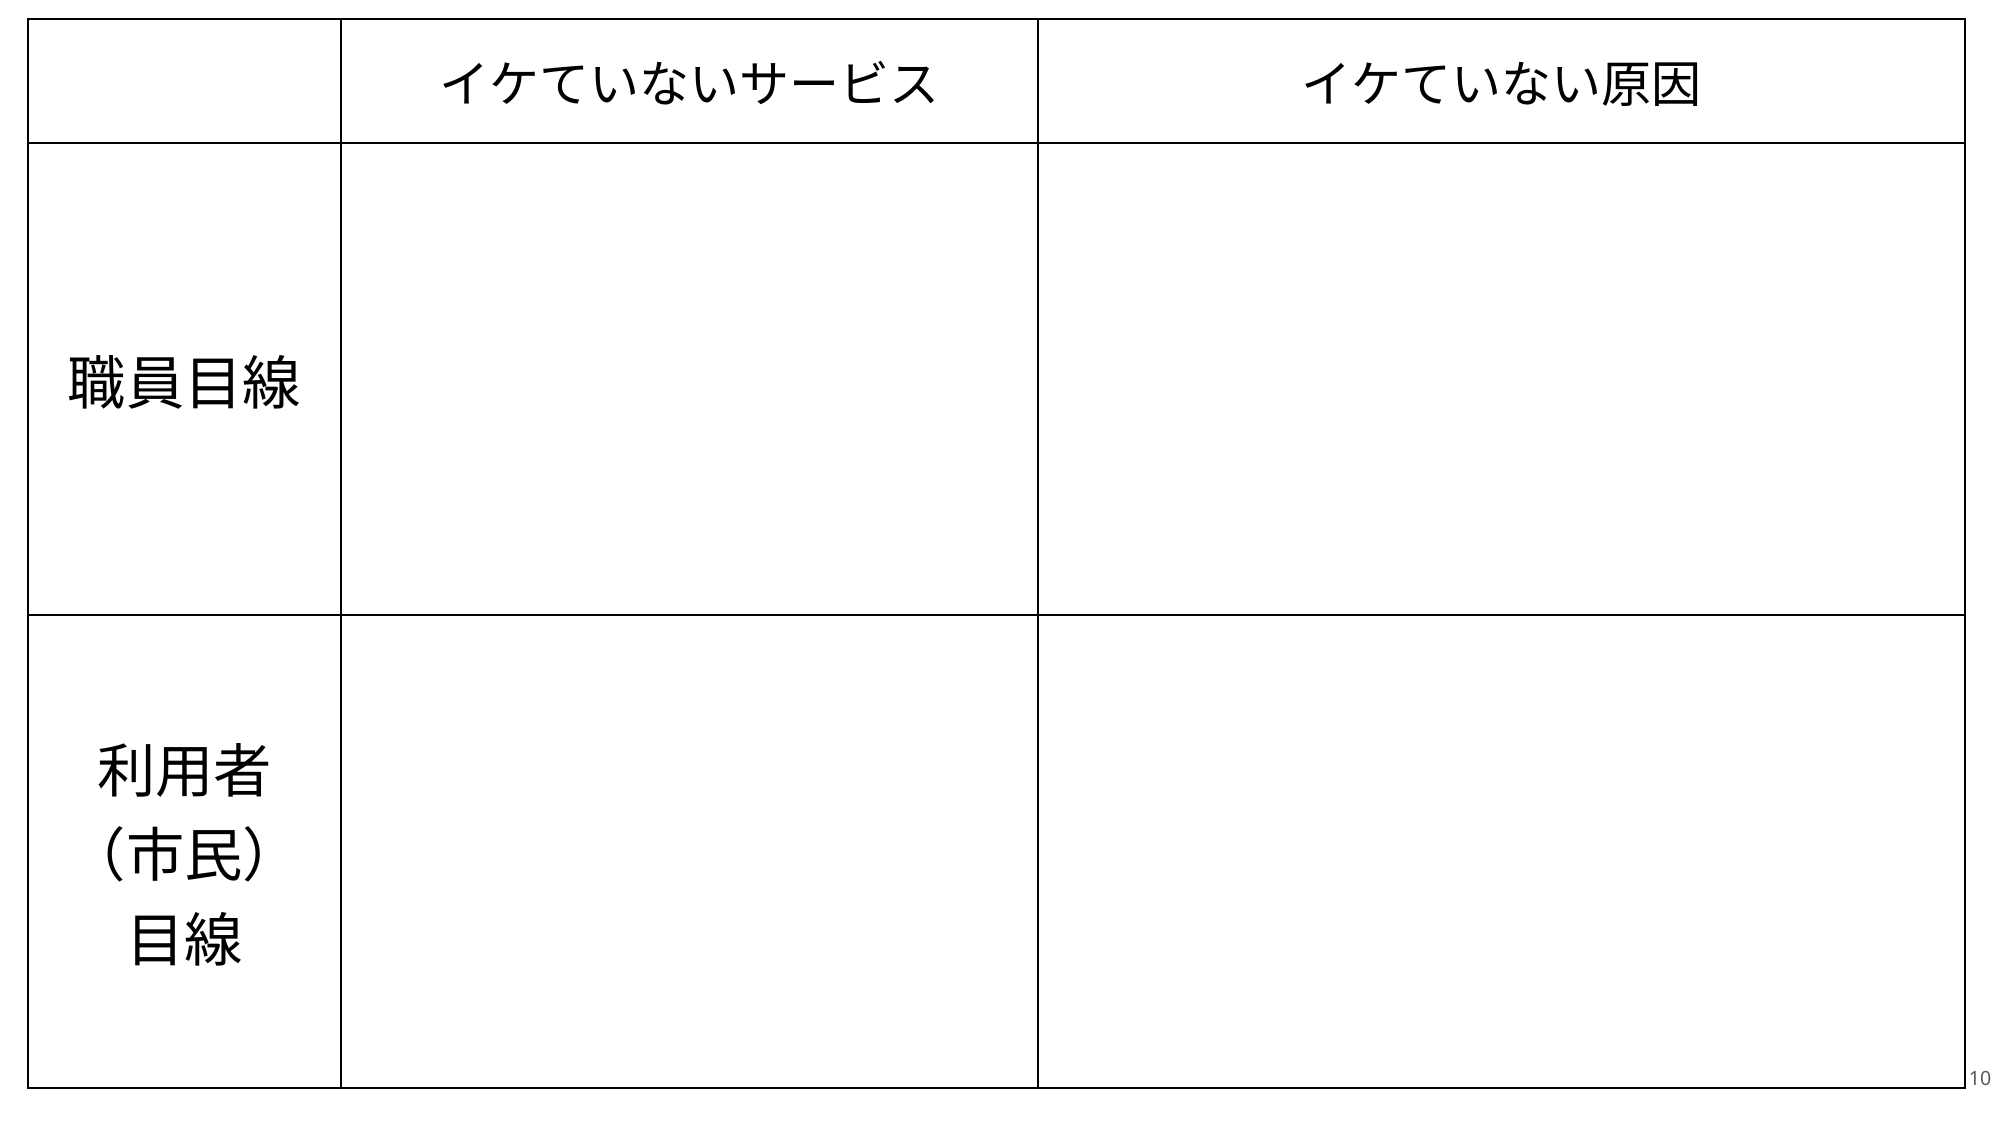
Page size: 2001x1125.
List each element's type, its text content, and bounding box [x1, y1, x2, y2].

table_cell 職員目線 [29, 144, 340, 614]
table_cell [342, 616, 1037, 1087]
table_header [29, 20, 340, 142]
table_header イケていない原因 [1039, 20, 1964, 142]
table_cell [1039, 616, 1964, 1087]
table_cell [342, 144, 1037, 614]
table_header イケていないサービス [342, 20, 1037, 142]
slide_number 10 [1886, 1036, 2000, 1123]
table_cell 利用者 （市民） 目線 [29, 616, 340, 1087]
table_cell [1039, 144, 1964, 614]
